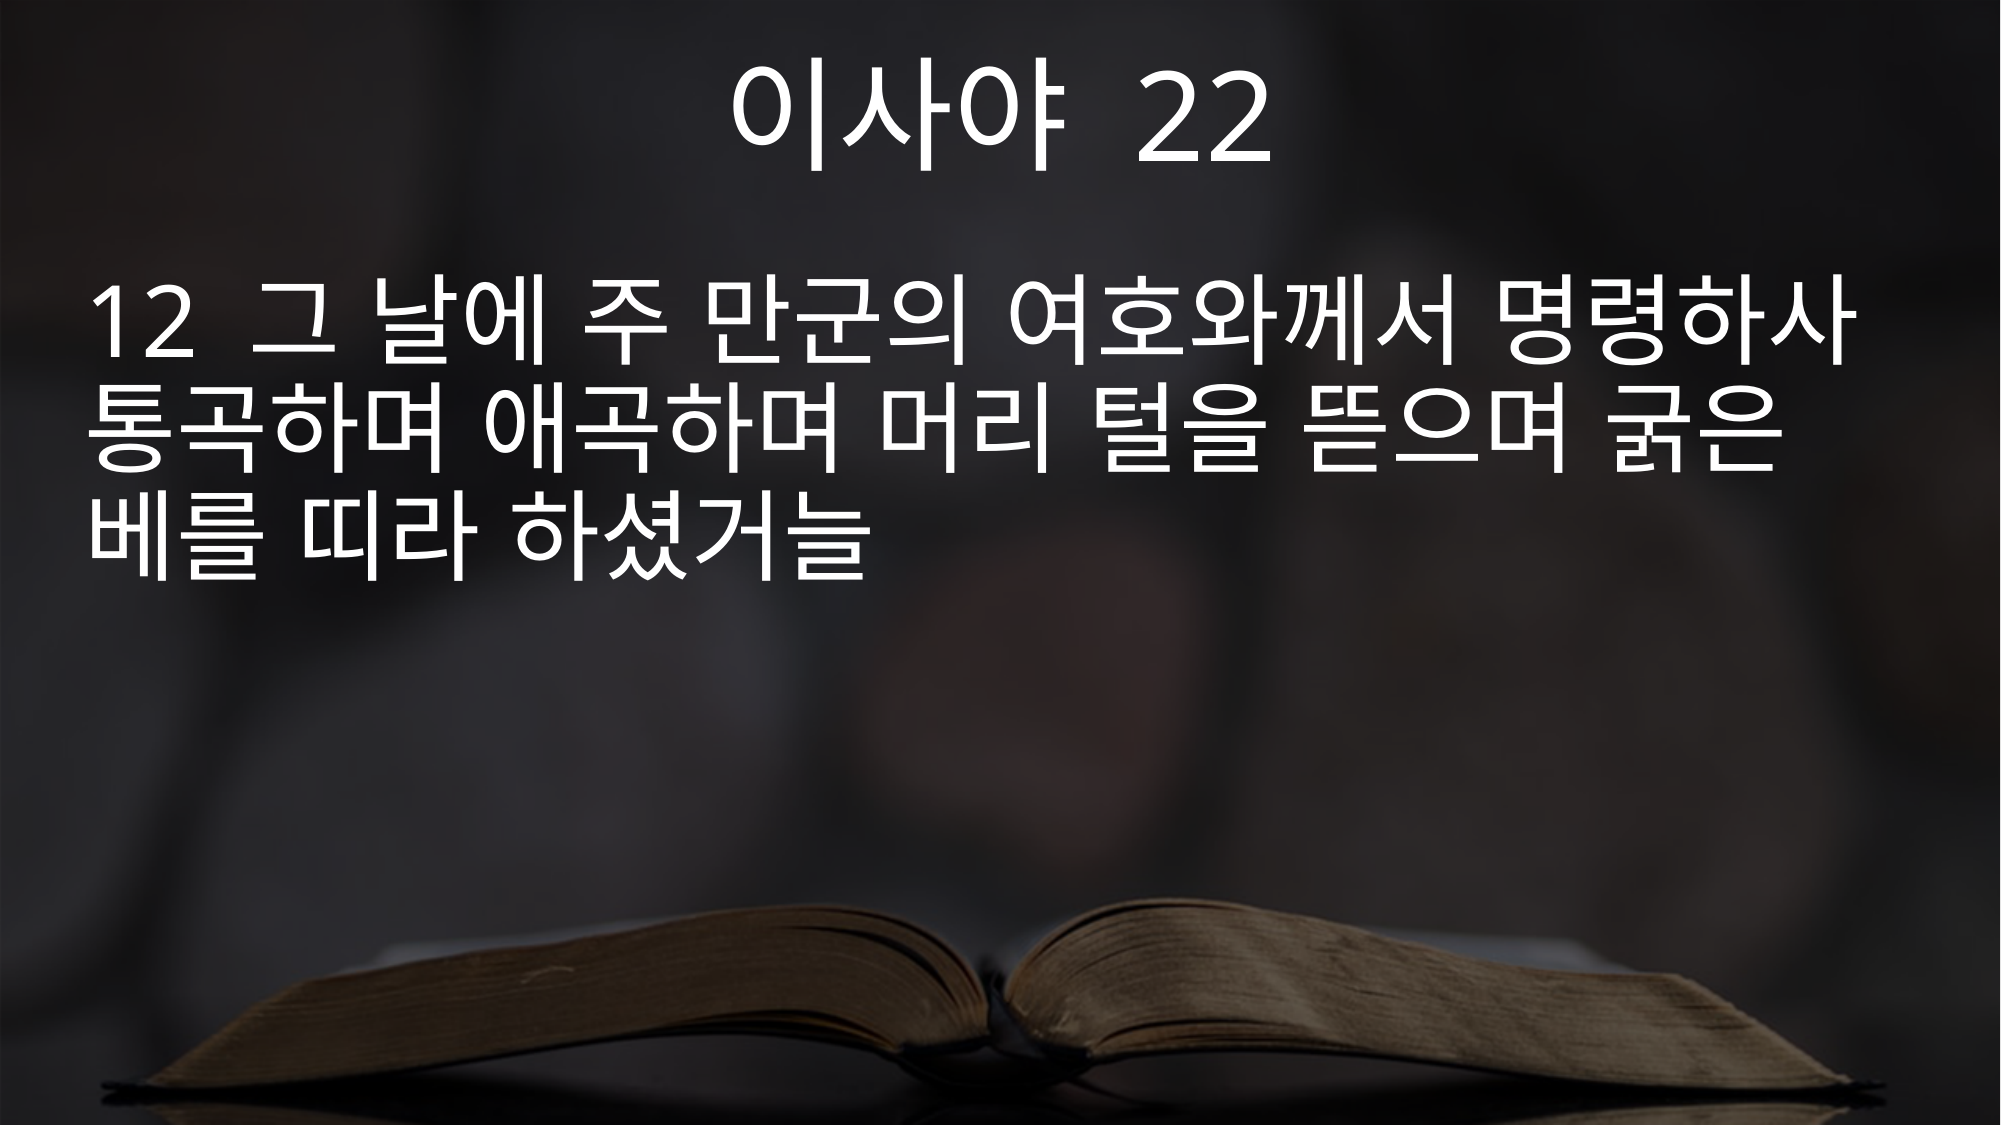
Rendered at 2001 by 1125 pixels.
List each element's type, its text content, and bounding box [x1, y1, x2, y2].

footer 이사야 22 [0, 32, 2000, 192]
picture [0, 0, 2001, 1125]
list 12 그 날에 주 만군의 여호와께서 명령하사 통곡하며 애곡하며 머리 털을 뜯으며 굵은 베를 띠라 하셨거늘 [69, 263, 1953, 423]
